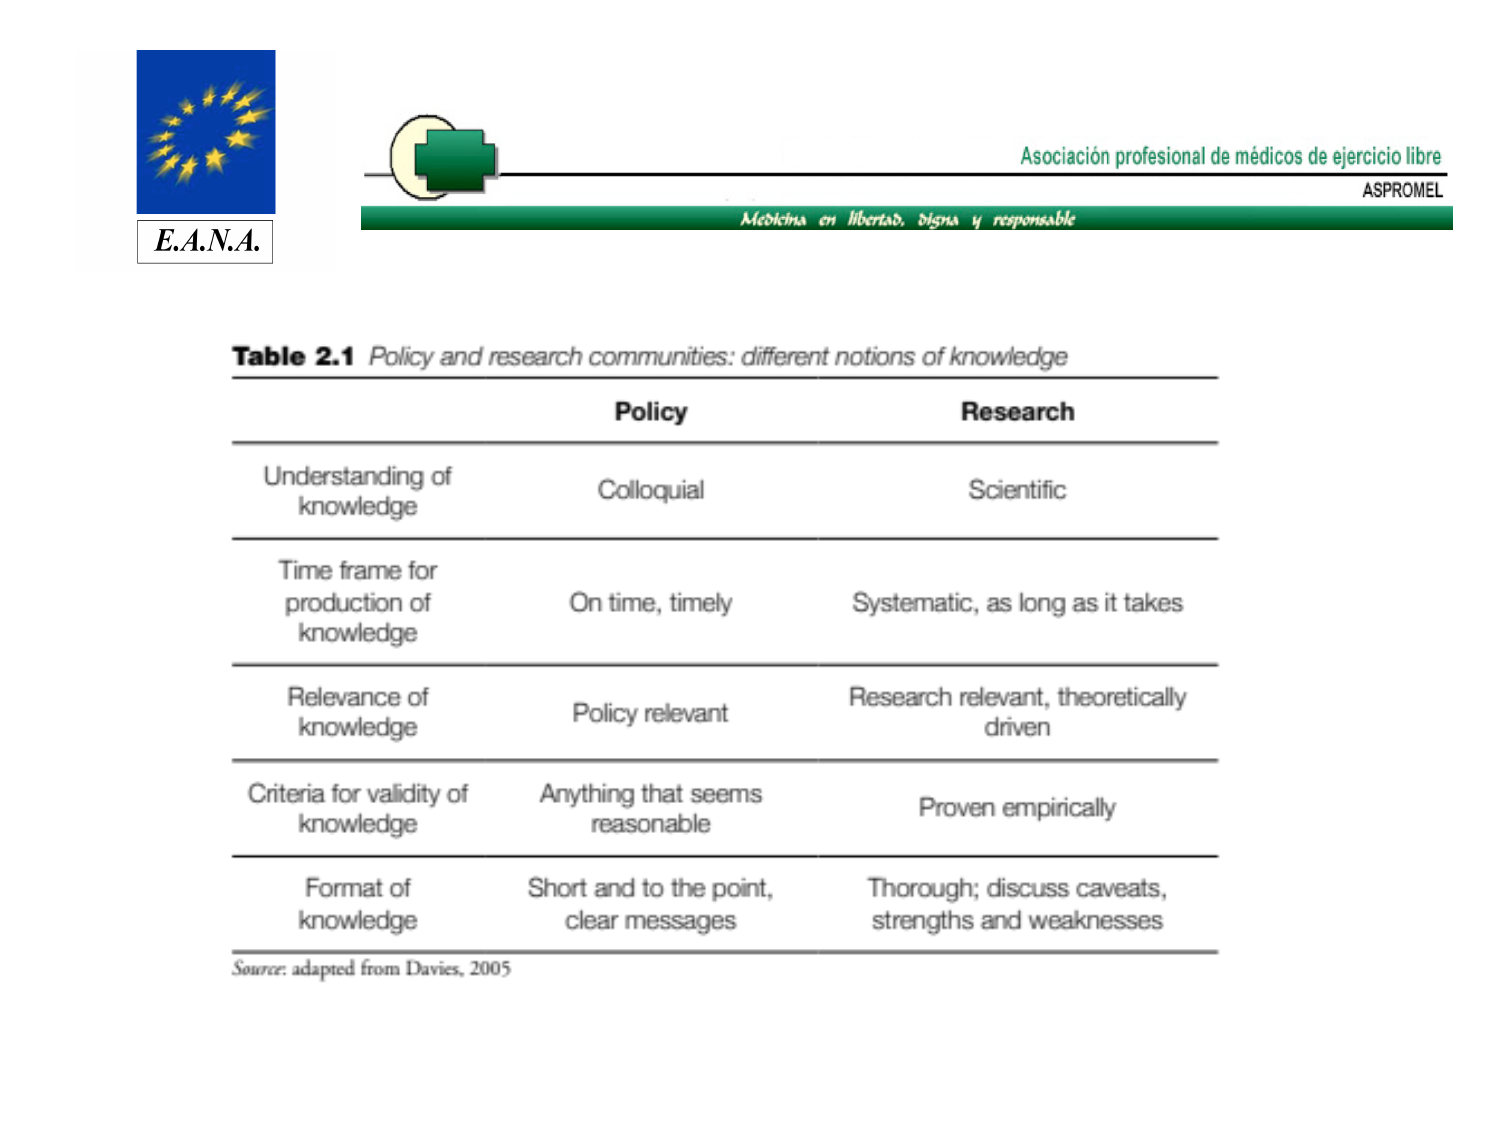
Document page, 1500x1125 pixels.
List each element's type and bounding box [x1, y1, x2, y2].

text_box [75, 220, 336, 274]
text_box [361, 108, 1453, 230]
picture [199, 328, 1321, 1013]
text_box [75, 50, 336, 219]
